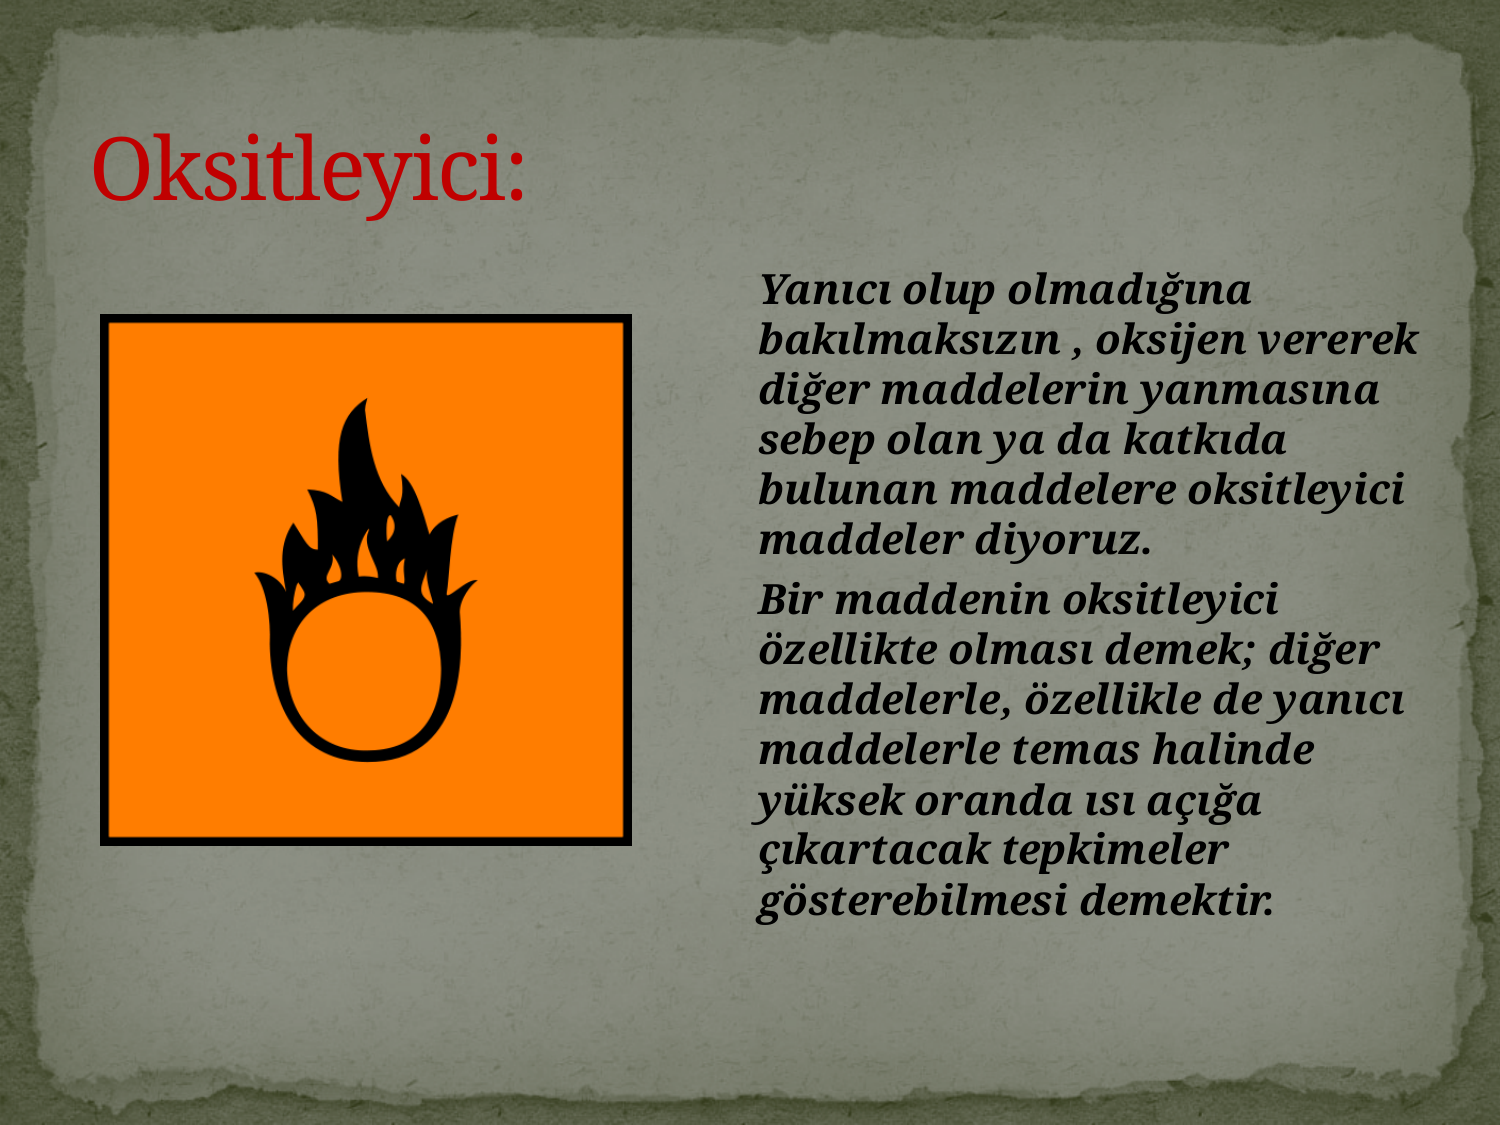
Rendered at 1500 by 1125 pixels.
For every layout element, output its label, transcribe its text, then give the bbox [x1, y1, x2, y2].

list Yanıcı olup olmadığına bakılmaksızın , oksijen vererek diğer maddelerin yanmasına sebep olan ya da katkıda bulunan maddelere oksitleyici maddeler diyoruz. Bir maddenin oksitleyici özellikte olması demek; diğer maddelerle, özellikle de yanıcı maddelerle temas halinde yüksek oranda ısı açığa çıkartacak tepkimeler gösterebilmesi demektir. [702, 255, 1437, 1006]
picture [100, 314, 632, 847]
title Oksitleyici: [74, 24, 1425, 225]
